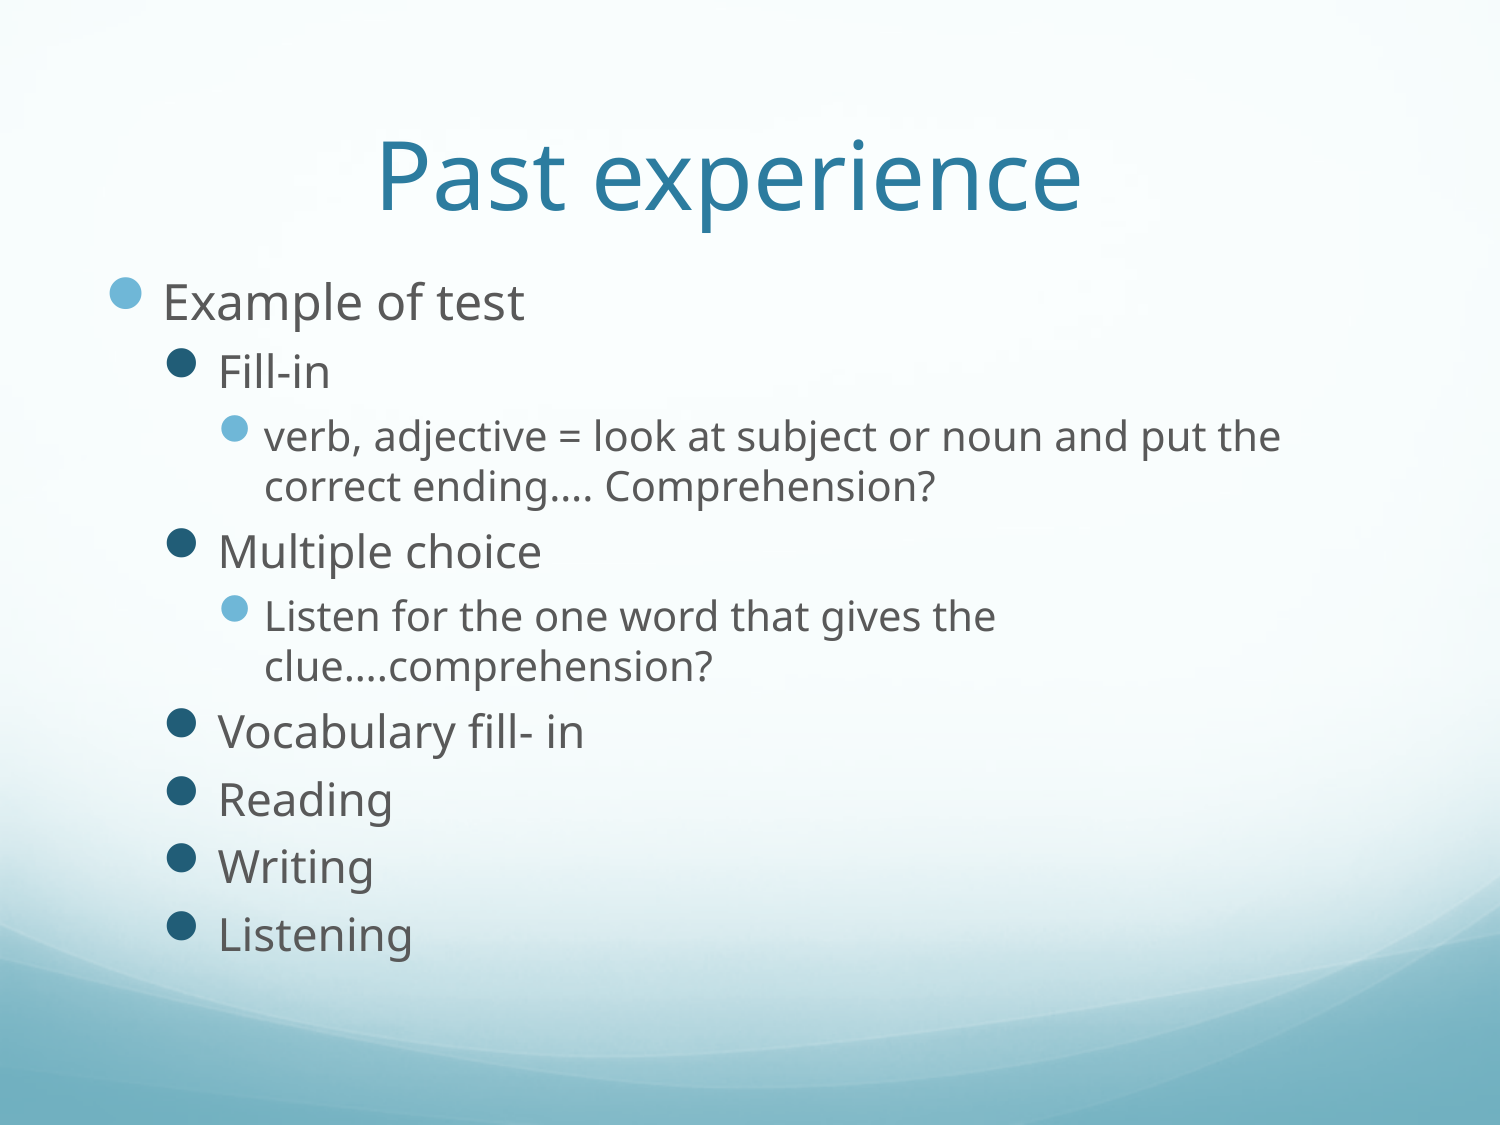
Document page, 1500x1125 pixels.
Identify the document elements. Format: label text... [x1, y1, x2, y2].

title Past experience [90, 17, 1410, 237]
list Example of test Fill-in verb, adjective = look at subject or noun and put the correct ending…. Comprehension? Multiple choice Listen for the one word that gives the clue….comprehension? Vocabulary fill- in Reading Writing Listening [90, 262, 1410, 975]
